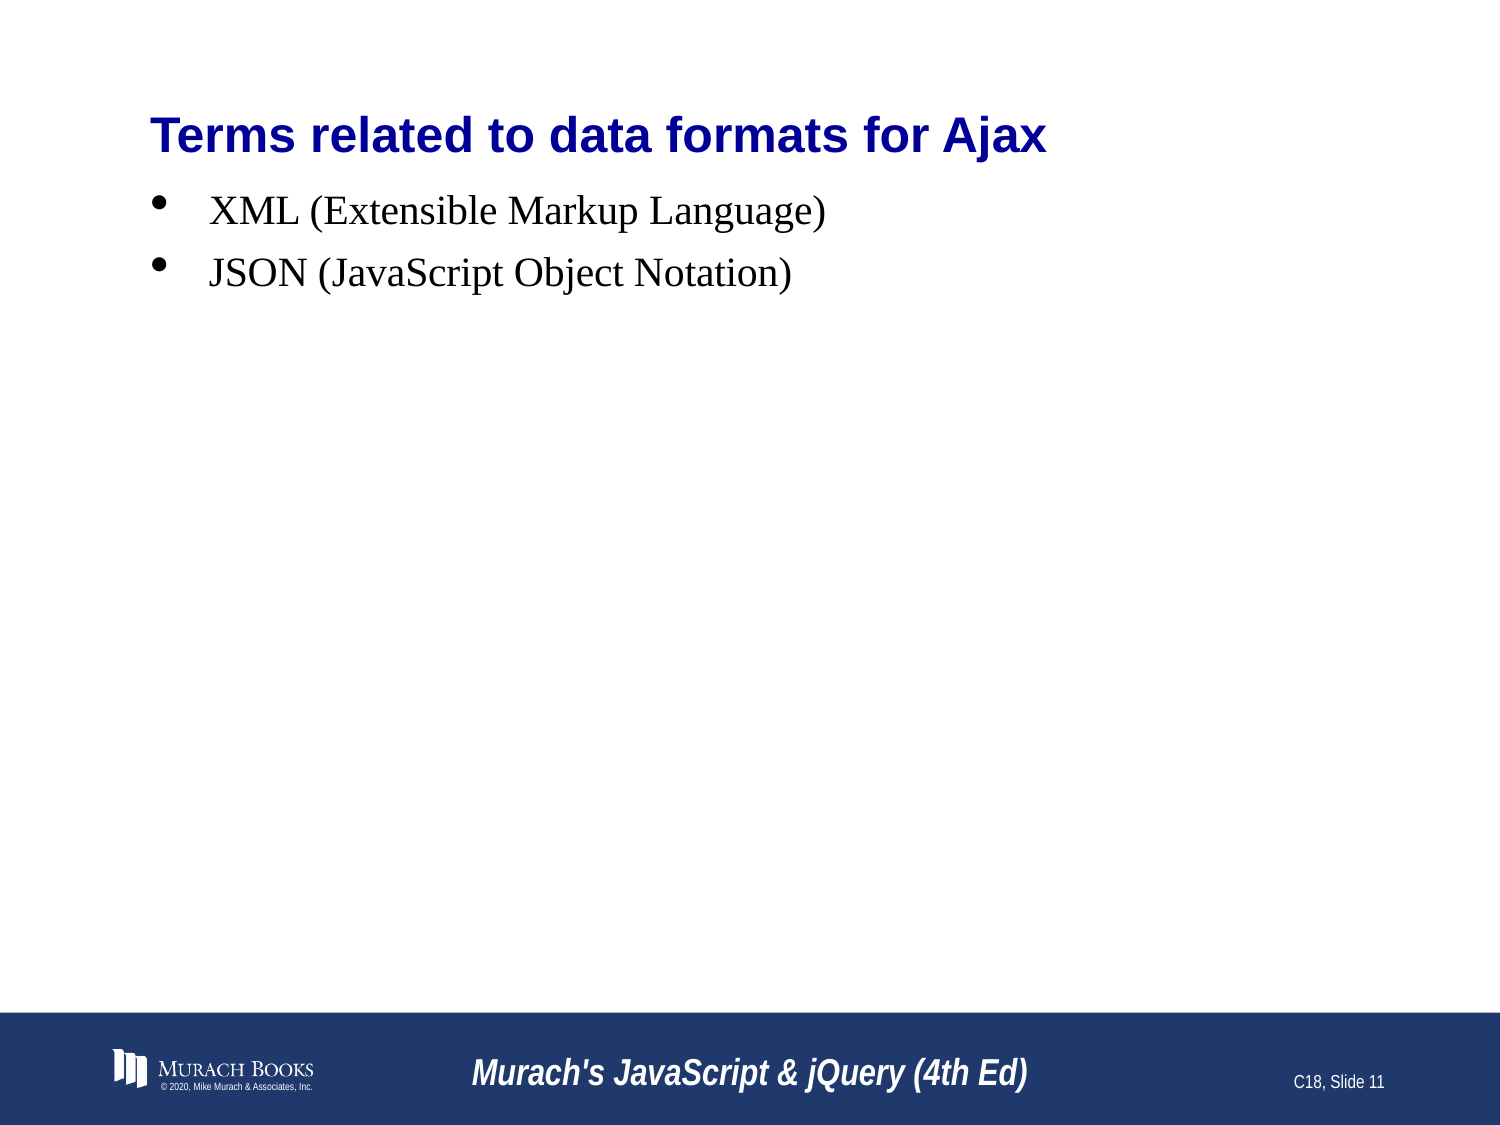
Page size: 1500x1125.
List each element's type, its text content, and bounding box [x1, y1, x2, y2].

slide_number C18, Slide 11 [1087, 1025, 1400, 1100]
list XML (Extensible Markup Language) JSON (JavaScript Object Notation) [137, 174, 1350, 975]
slide_number Murach's JavaScript & jQuery (4th Ed) [463, 1025, 1050, 1100]
title Terms related to data formats for Ajax [150, 102, 1350, 164]
footer © 2020, Mike Murach & Associates, Inc. [12, 1025, 463, 1100]
